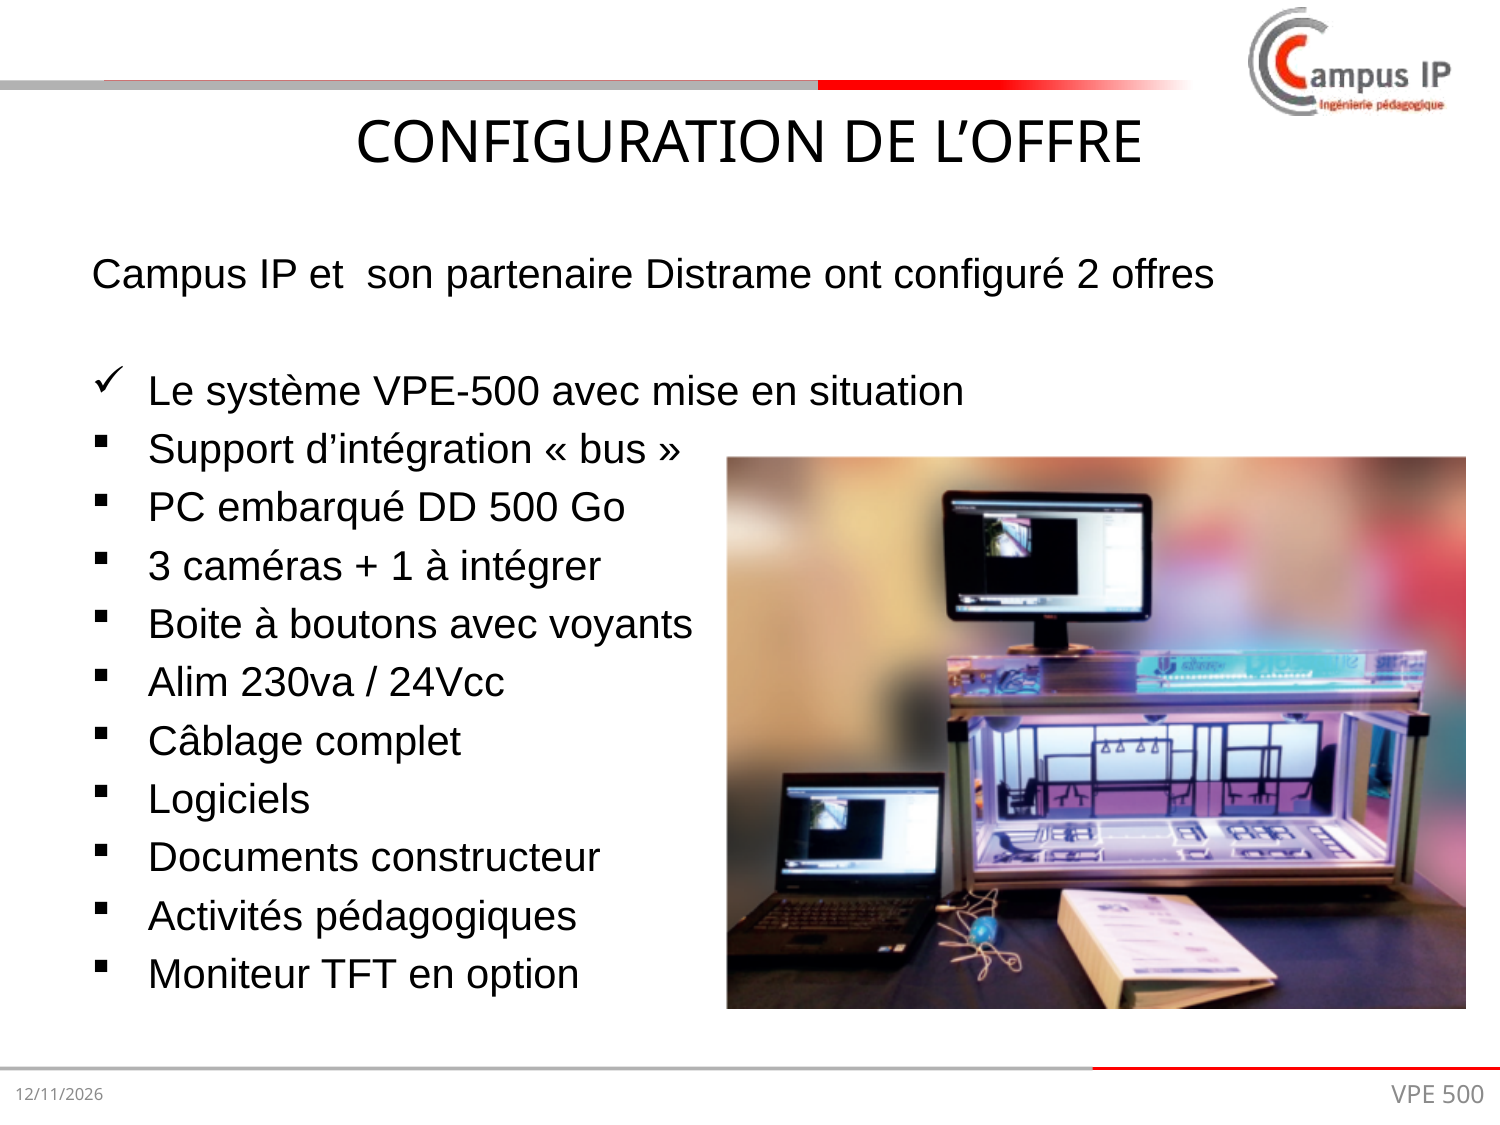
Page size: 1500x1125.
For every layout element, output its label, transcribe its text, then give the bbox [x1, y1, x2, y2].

list Campus IP et son partenaire Distrame ont configuré 2 offres Le système VPE-500 avec mise en situation Support d’intégration « bus » PC embarqué DD 500 Go 3 caméras + 1 à intégrer Boite à boutons avec voyants Alim 230va / 24Vcc Câblage complet Logiciels Documents constructeur Activités pédagogiques Moniteur TFT en option [76, 231, 1427, 975]
picture [726, 455, 1466, 1009]
picture [1248, 7, 1474, 116]
title CONFIGURATION DE L’OFFRE [75, 45, 1425, 233]
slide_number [0, 1065, 350, 1125]
footer VPE 500 [1025, 1065, 1500, 1125]
